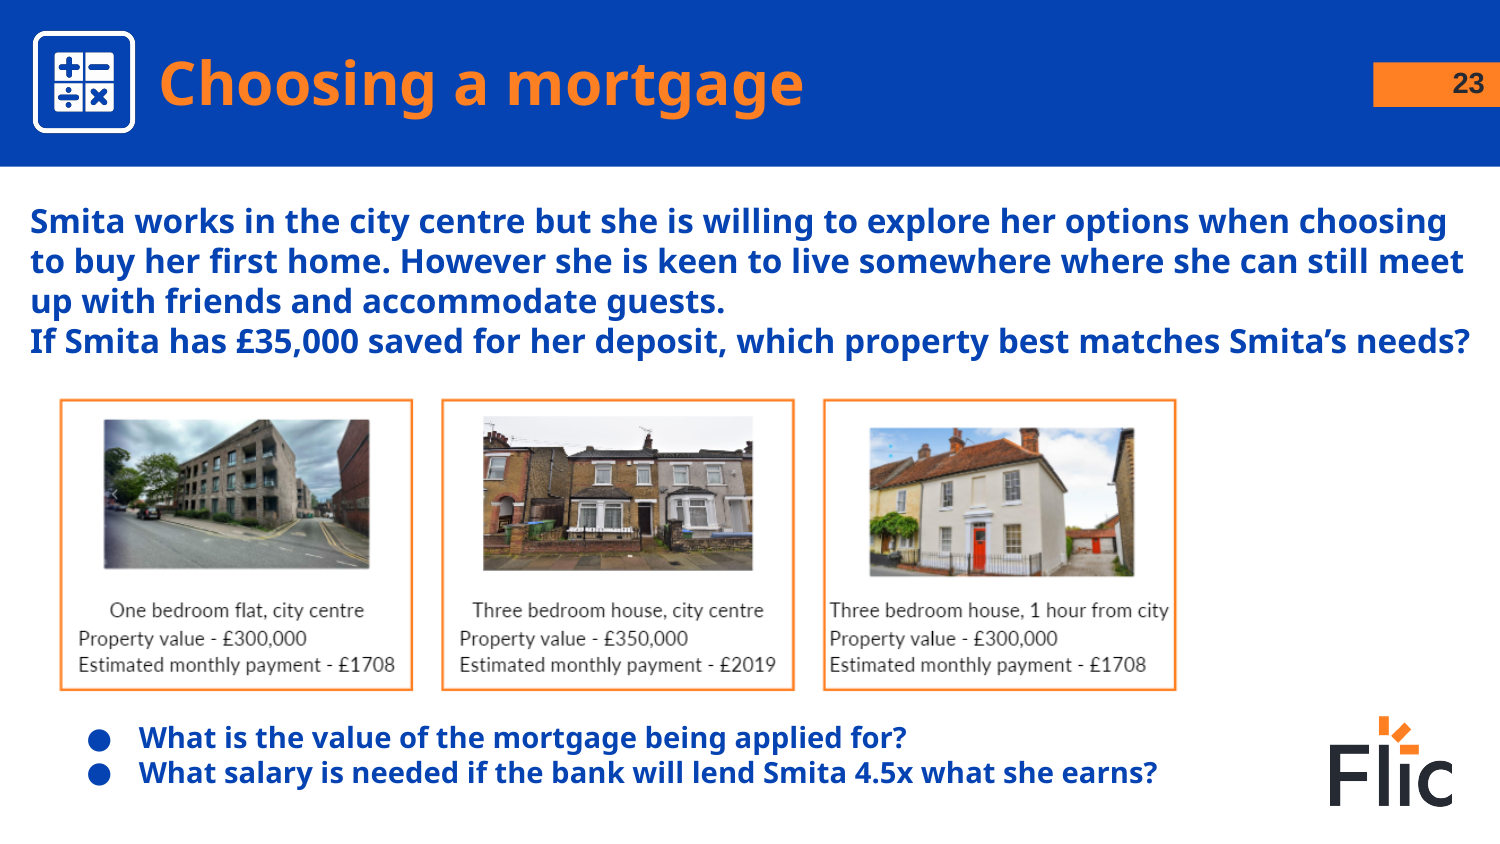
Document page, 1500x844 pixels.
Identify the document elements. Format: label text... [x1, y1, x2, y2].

picture [48, 380, 1192, 707]
slide_number ‹#› [1447, 49, 1500, 115]
text_box What is the value of the mortgage being applied for? What salary is needed if the bank will lend Smita 4.5x what she earns? [48, 704, 1228, 805]
picture [27, 25, 141, 139]
text_box Choosing a mortgage [144, 30, 1447, 133]
picture [1330, 716, 1452, 807]
text_box Smita works in the city centre but she is willing to explore her options when choosing to buy her first home. However she is keen to live somewhere where she can still meet up with friends and accommodate guests. If Smita has £35,000 saved for her deposit, which property best matches Smita’s needs? [14, 185, 1500, 415]
